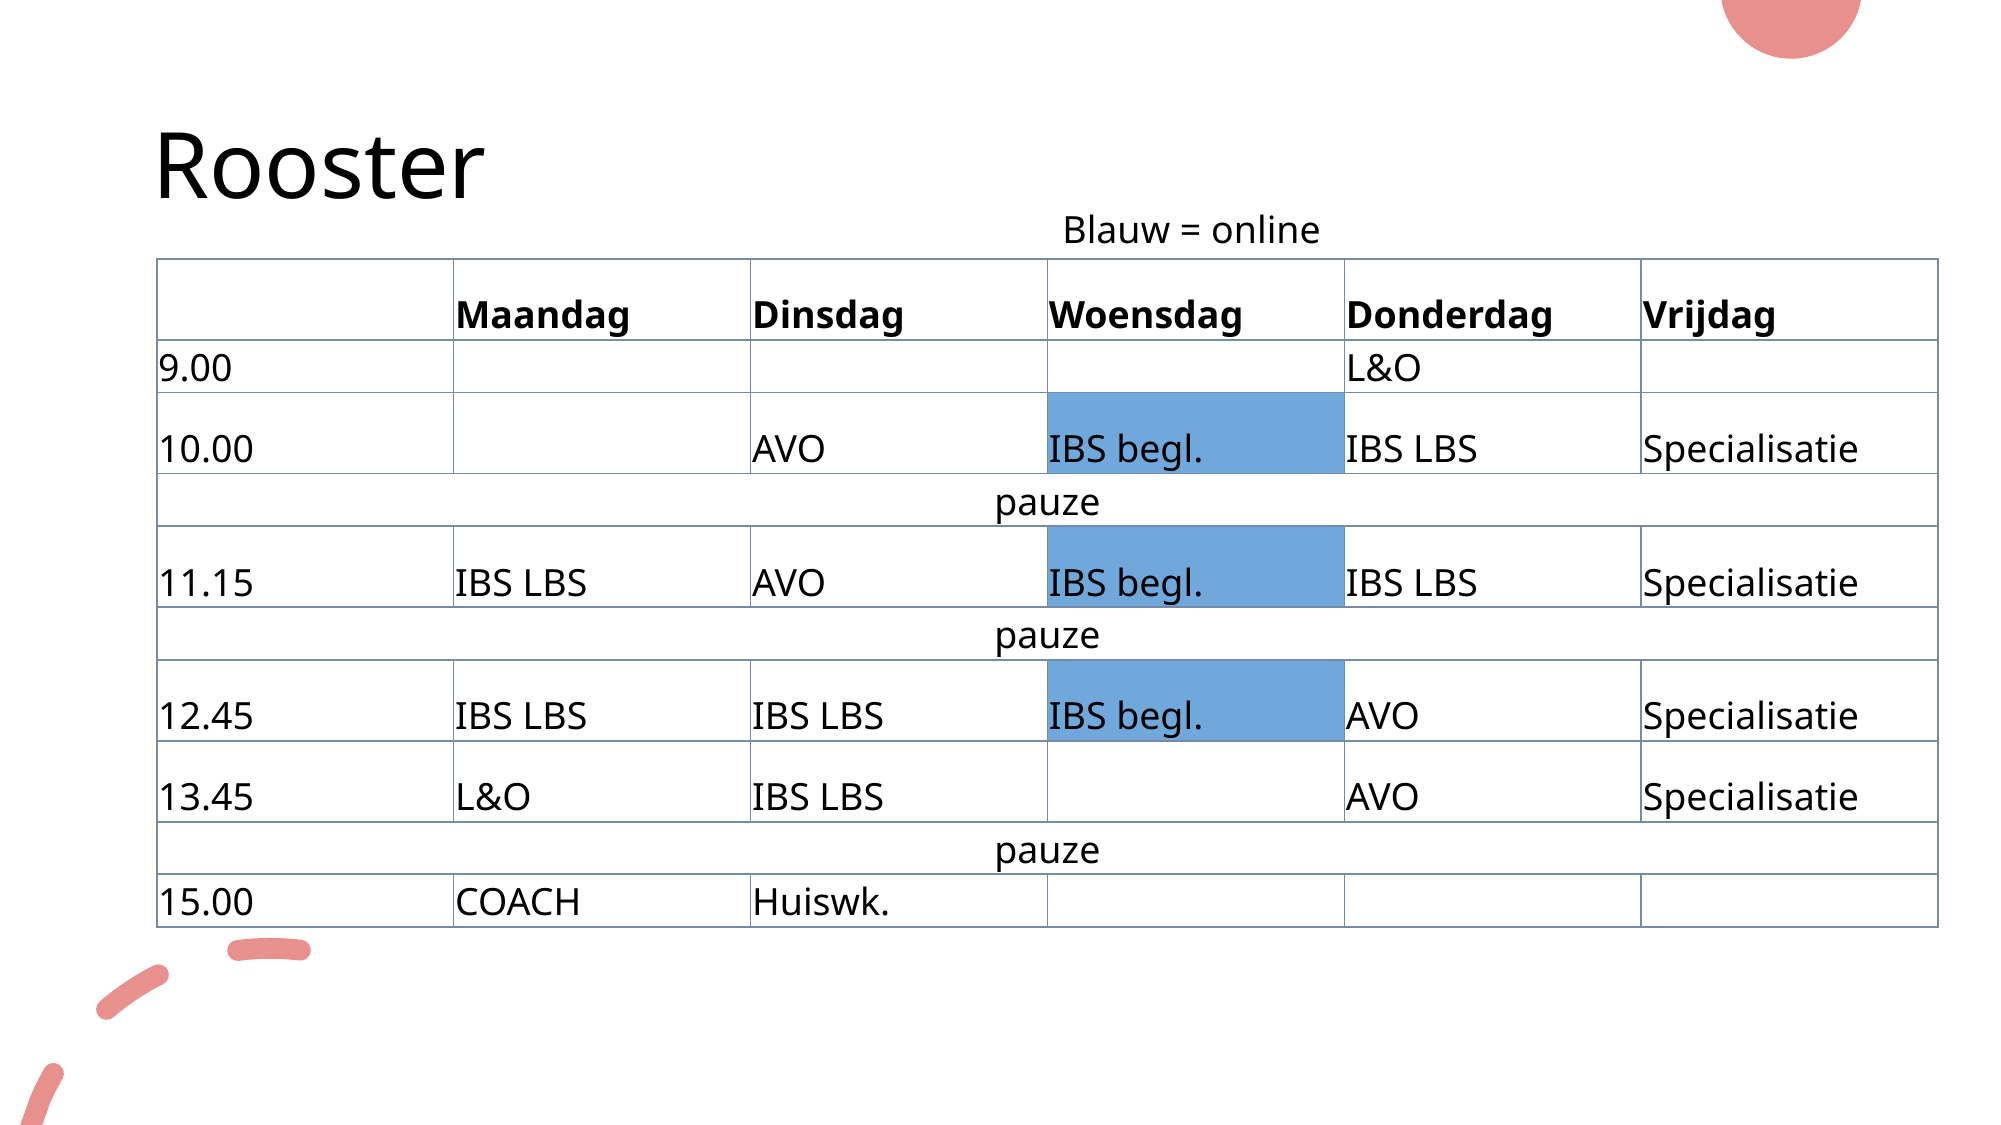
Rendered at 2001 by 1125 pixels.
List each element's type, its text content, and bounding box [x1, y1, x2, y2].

table_cell [1345, 875, 1640, 926]
table_cell IBS LBS [1345, 527, 1640, 606]
table_cell IBS LBS [751, 661, 1047, 740]
table_cell Huiswk. [751, 875, 1047, 926]
table_cell IBS LBS [454, 527, 750, 606]
table_cell 15.00 [158, 875, 453, 926]
text_box Blauw = online [1047, 198, 1350, 259]
table_cell IBS LBS [751, 742, 1047, 821]
table_cell Specialisatie [1642, 661, 1937, 740]
table_header Maandag [454, 260, 750, 339]
table_header Donderdag [1345, 260, 1640, 339]
table_header Dinsdag [751, 260, 1047, 339]
table_header [158, 260, 453, 339]
table_cell AVO [751, 527, 1047, 606]
table_cell L&O [1345, 341, 1640, 392]
table_cell 12.45 [158, 661, 453, 740]
table_cell Specialisatie [1642, 393, 1937, 473]
table_cell AVO [751, 393, 1047, 473]
table_cell [1048, 875, 1344, 926]
table_cell [454, 393, 750, 473]
table_cell IBS begl. [1048, 393, 1344, 473]
table_header Vrijdag [1642, 260, 1937, 339]
table_cell pauze [158, 608, 1937, 659]
table_cell AVO [1345, 742, 1640, 821]
table_cell IBS begl. [1048, 527, 1344, 606]
table_cell [751, 341, 1047, 392]
table_cell 11.15 [158, 527, 453, 606]
table_cell IBS LBS [454, 661, 750, 740]
table_cell [454, 341, 750, 392]
table_cell COACH [454, 875, 750, 926]
table_cell [1048, 341, 1344, 392]
table_cell pauze [158, 474, 1937, 525]
table_cell [1642, 875, 1937, 926]
table_cell 10.00 [158, 393, 453, 473]
table_cell L&O [454, 742, 750, 821]
table_cell Specialisatie [1642, 742, 1937, 821]
table_cell 13.45 [158, 742, 453, 821]
table_cell IBS LBS [1345, 393, 1640, 473]
table_cell [1642, 341, 1937, 392]
table_cell 9.00 [158, 341, 453, 392]
table_cell [1048, 742, 1344, 821]
table_cell Specialisatie [1642, 527, 1937, 606]
table_header Woensdag [1048, 260, 1344, 339]
title Rooster [137, 59, 1863, 278]
table_cell pauze [158, 823, 1937, 873]
table_cell IBS begl. [1048, 661, 1344, 740]
table_cell AVO [1345, 661, 1640, 740]
